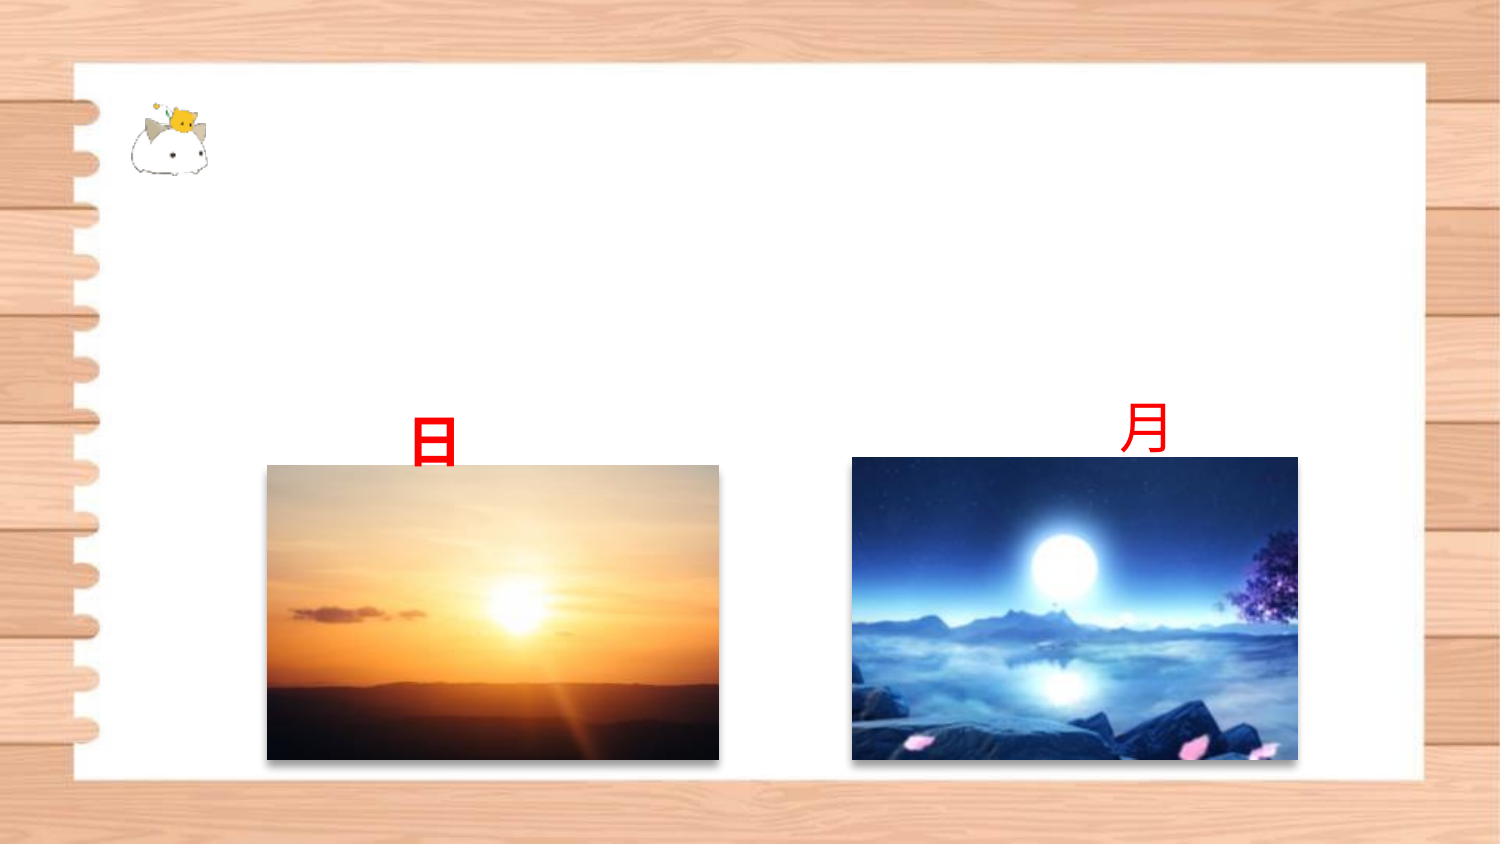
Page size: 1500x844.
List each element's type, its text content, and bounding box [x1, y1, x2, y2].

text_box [111, 81, 343, 198]
text_box 日 [395, 401, 523, 465]
text_box [670, 580, 942, 800]
text_box 月 [1108, 386, 1194, 457]
picture [0, 0, 1500, 844]
